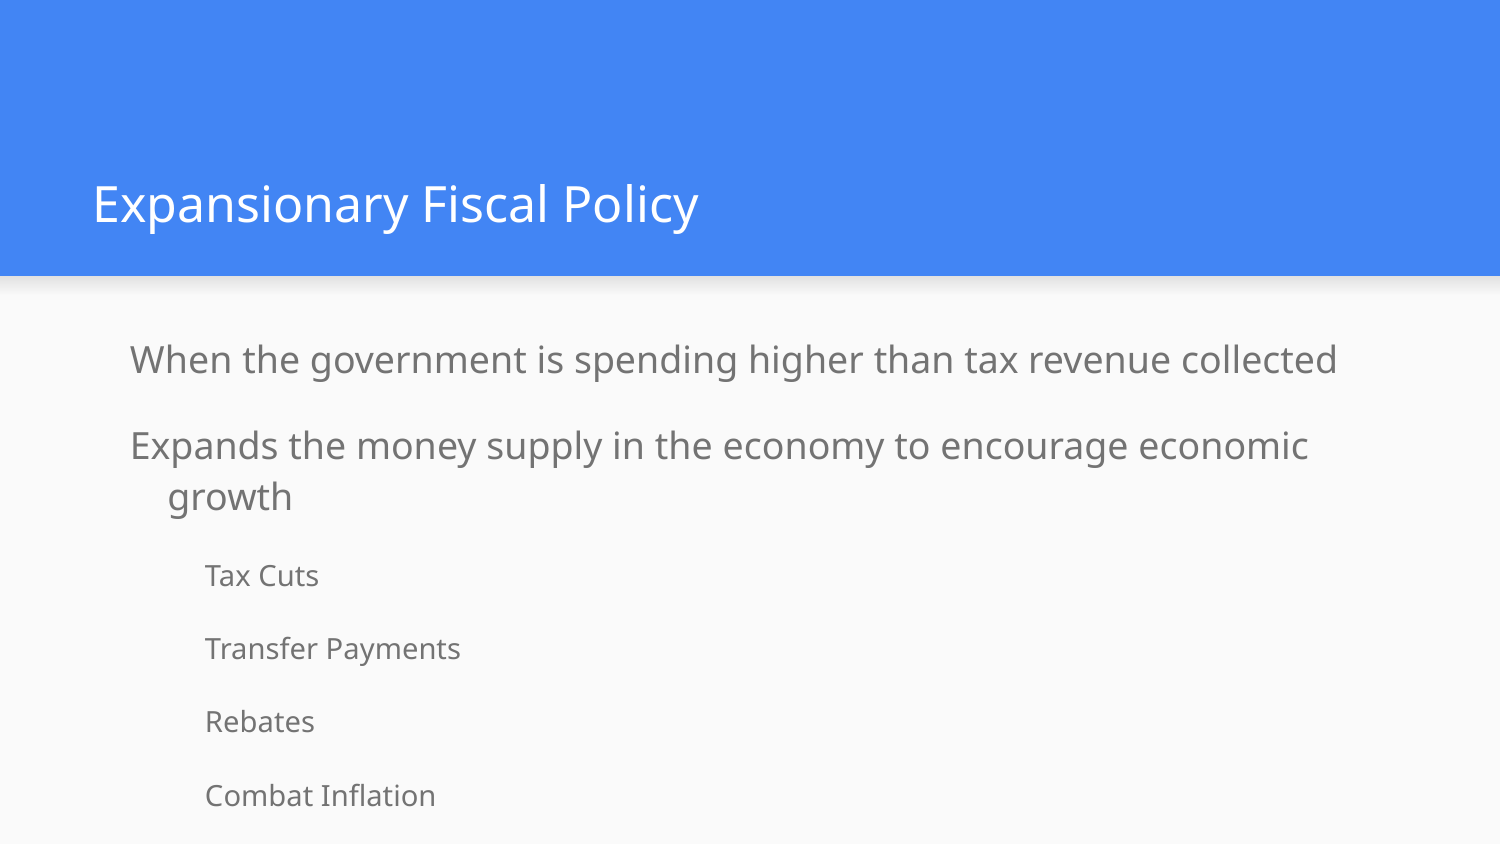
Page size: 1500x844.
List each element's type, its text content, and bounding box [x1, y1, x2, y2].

title Expansionary Fiscal Policy [77, 121, 1427, 248]
list When the government is spending higher than tax revenue collected Expands the money supply in the economy to encourage economic growth Tax Cuts Transfer Payments Rebates Combat Inflation [77, 314, 1427, 760]
